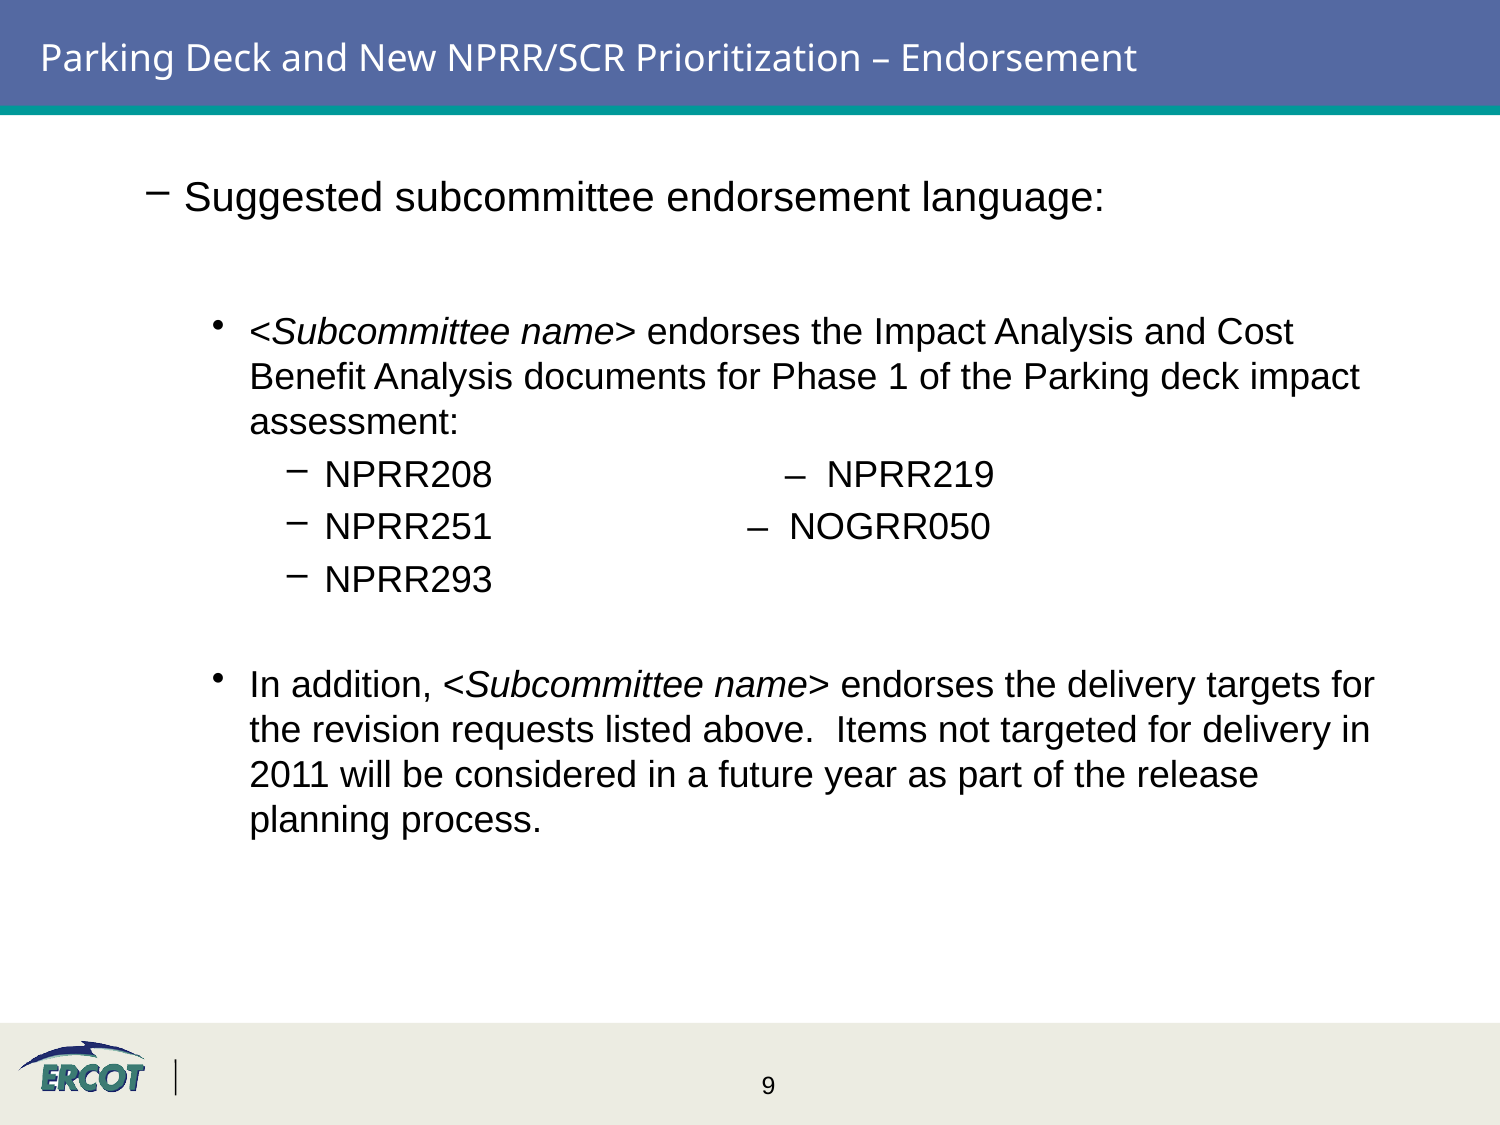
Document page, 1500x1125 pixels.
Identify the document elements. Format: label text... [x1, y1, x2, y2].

title Parking Deck and New NPRR/SCR Prioritization – Endorsement [24, 0, 1451, 113]
picture [10, 1031, 151, 1111]
list Suggested subcommittee endorsement language: <Subcommittee name> endorses the Impact Analysis and Cost Benefit Analysis documents for Phase 1 of the Parking deck impact assessment: NPRR208 – NPRR219 NPRR251 – NOGRR050 NPRR293 In addition, <Subcommittee name> endorses the delivery targets for the revision requests listed above. Items not targeted for delivery in 2011 will be considered in a future year as part of the release planning process. [74, 162, 1426, 963]
